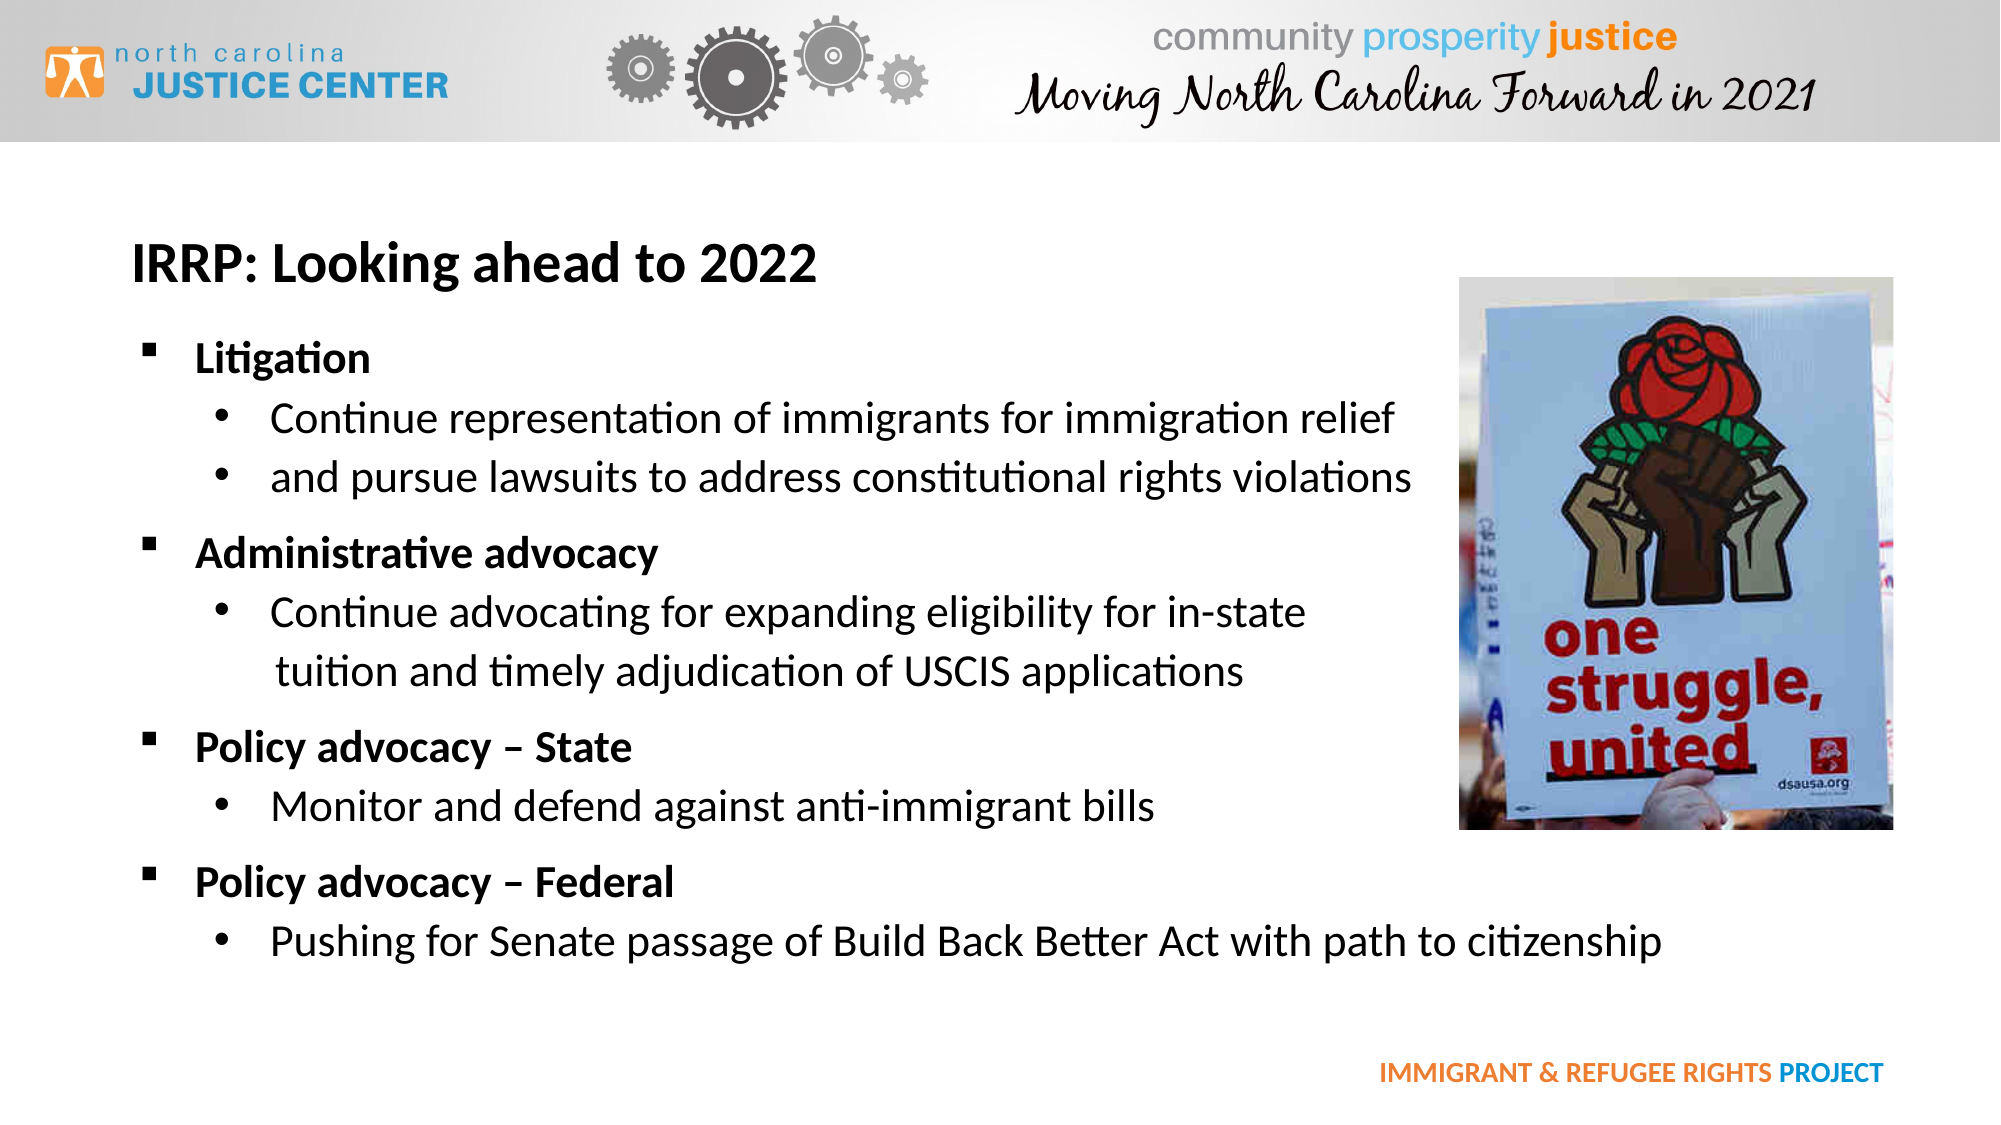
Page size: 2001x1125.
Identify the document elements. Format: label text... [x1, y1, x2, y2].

text_box IRRP: Looking ahead to 2022 [131, 224, 1446, 295]
text_box IMMIGRANT & REFUGEE RIGHTS PROJECT [161, 1053, 1884, 1089]
picture [0, 0, 2000, 142]
picture [1459, 277, 1894, 830]
text_box Litigation Continue representation of immigrants for immigration relief and pursue lawsuits to address constitutional rights violations Administrative advocacy Continue advocating for expanding eligibility for in-state tuition and timely adjudication of USCIS applications Policy advocacy – State Monitor and defend against anti-immigrant bills Policy advocacy – Federal Pushing for Senate passage of Build Back Better Act with path to citizenship [138, 328, 1862, 1025]
